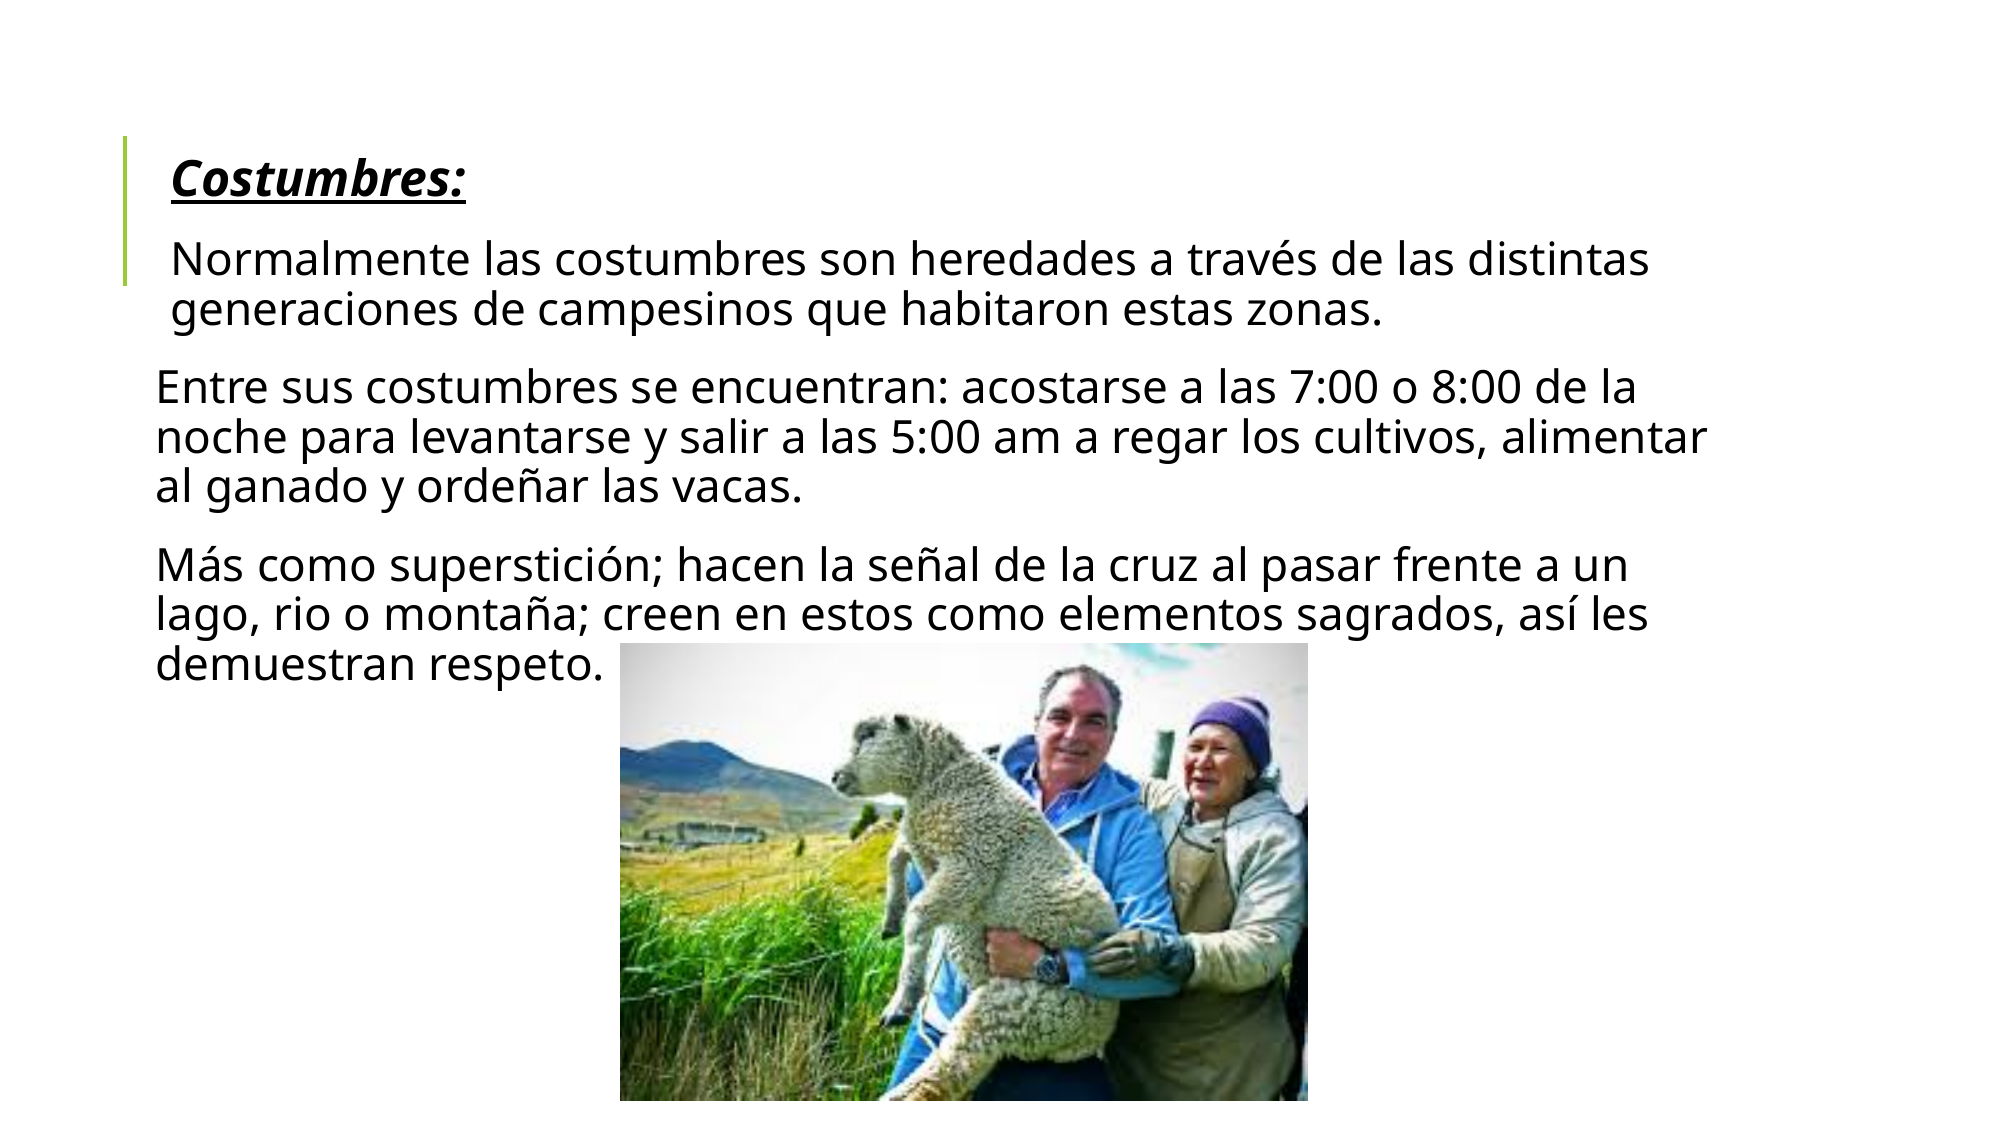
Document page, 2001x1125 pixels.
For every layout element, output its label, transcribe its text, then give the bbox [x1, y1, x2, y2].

picture [619, 643, 1309, 1102]
list Costumbres: Normalmente las costumbres son heredades a través de las distintas generaciones de campesinos que habitaron estas zonas. Entre sus costumbres se encuentran: acostarse a las 7:00 o 8:00 de la noche para levantarse y salir a las 5:00 am a regar los cultivos, alimentar al ganado y ordeñar las vacas. Más como superstición; hacen la señal de la cruz al pasar frente a un lago, rio o montaña; creen en estos como elementos sagrados, así les demuestran respeto. [148, 145, 1743, 806]
